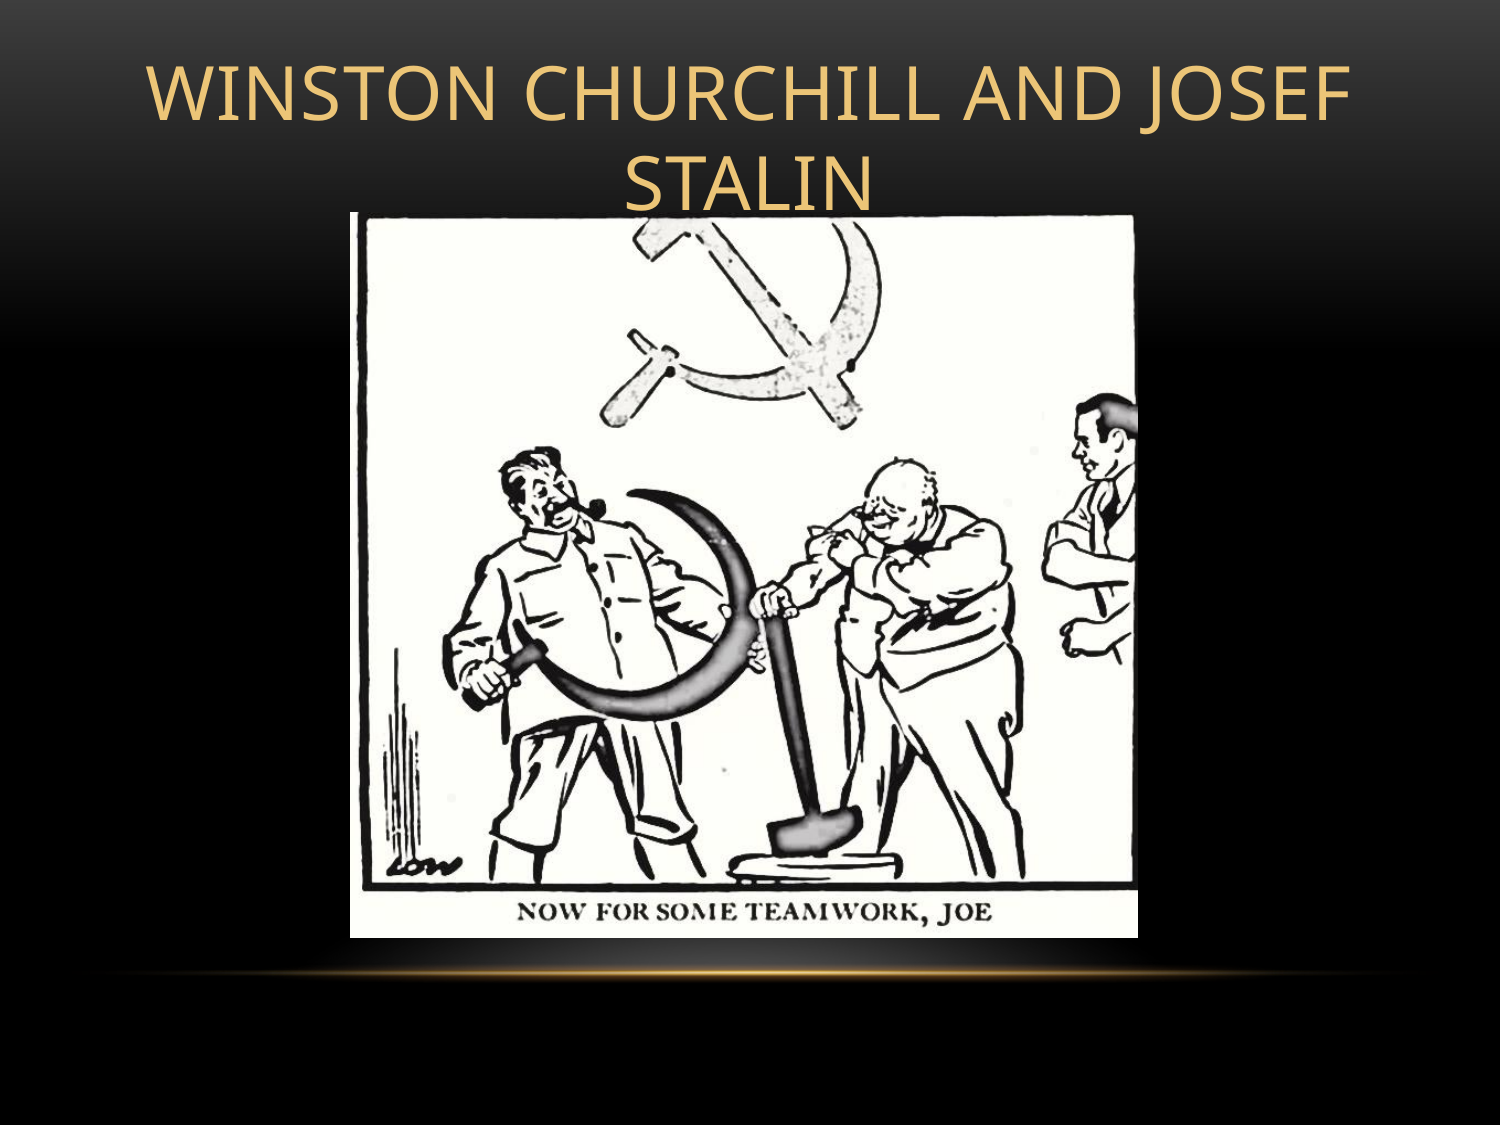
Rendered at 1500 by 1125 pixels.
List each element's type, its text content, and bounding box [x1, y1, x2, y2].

picture [0, 0, 1500, 1125]
title Winston Churchill and Josef Stalin [99, 45, 1400, 233]
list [349, 212, 1138, 939]
